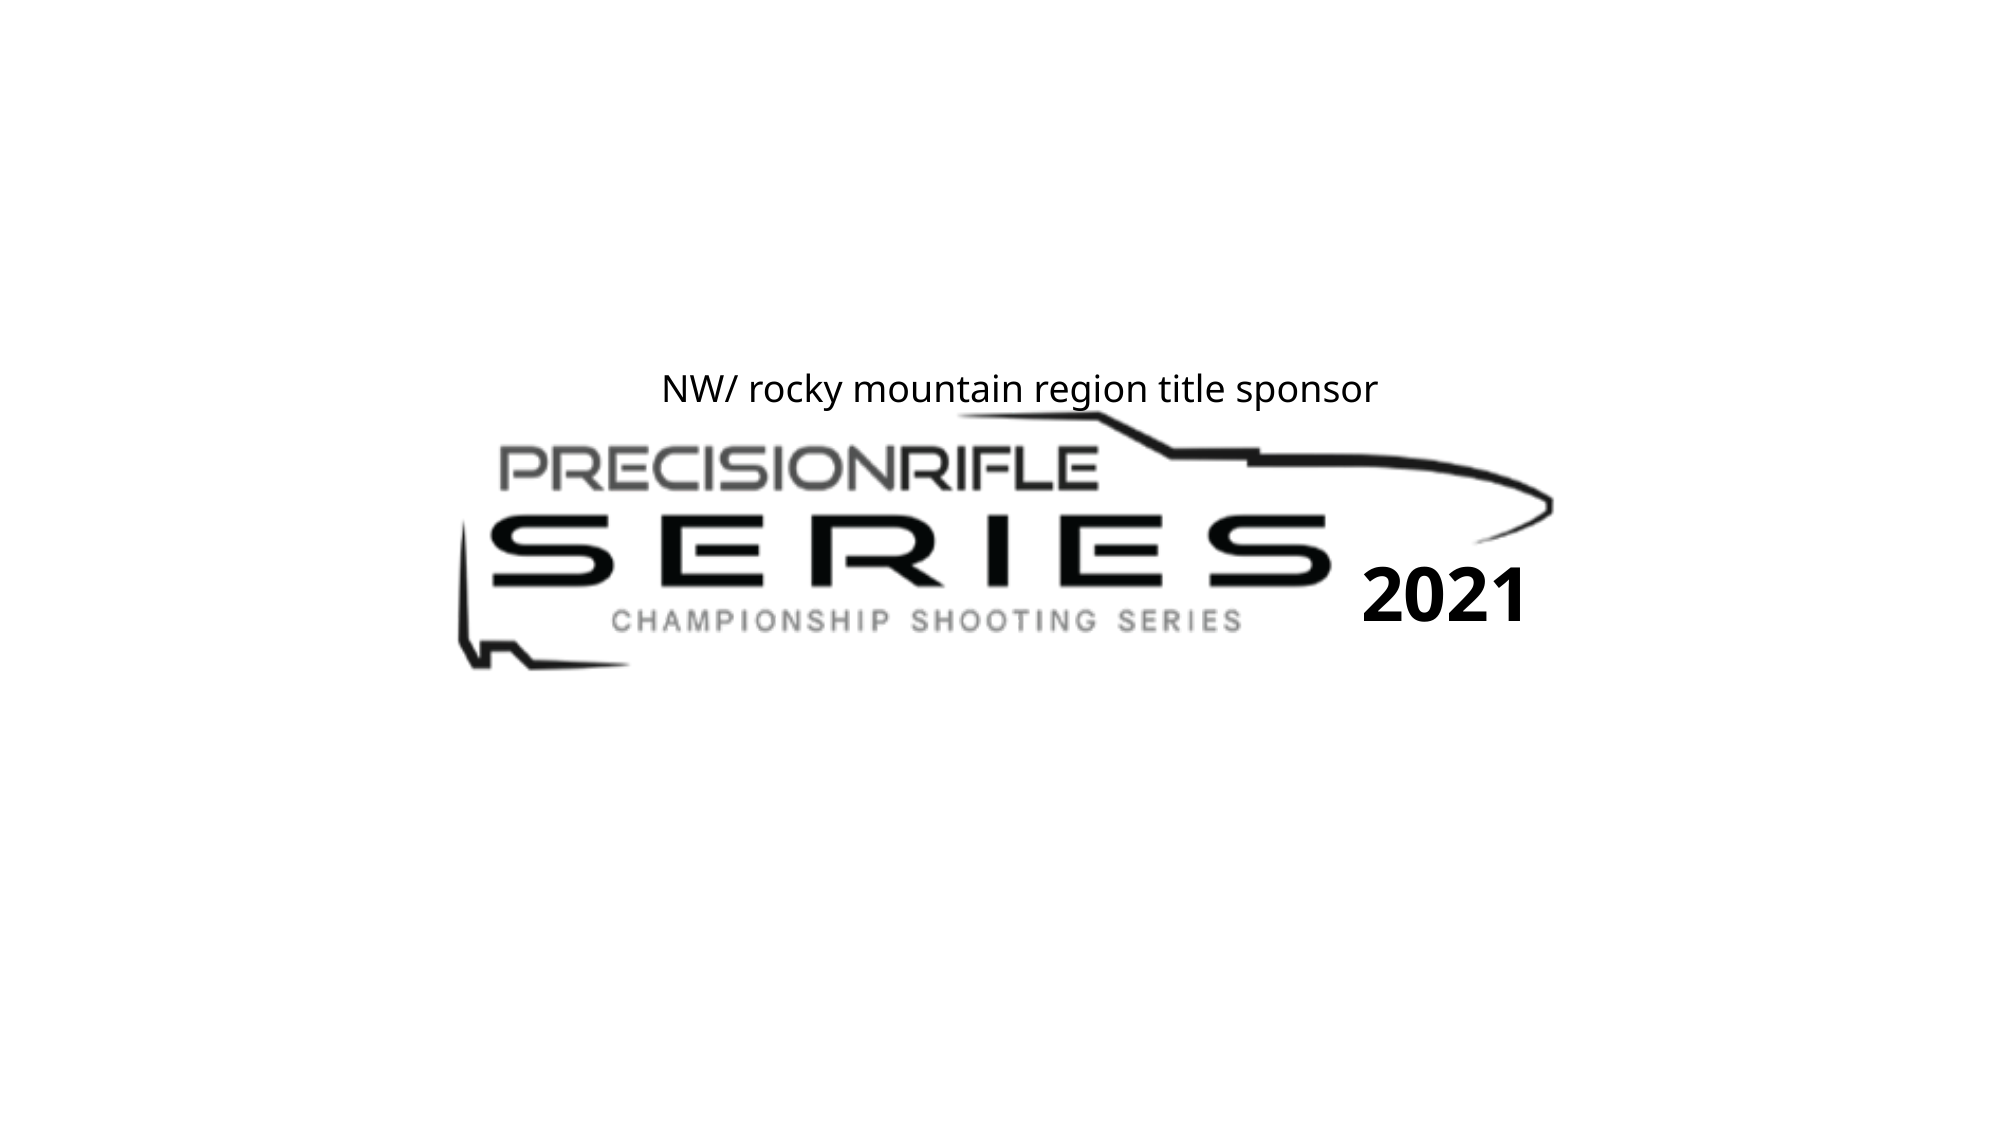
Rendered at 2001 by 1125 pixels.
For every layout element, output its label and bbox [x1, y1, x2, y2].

text_box [431, 357, 1636, 686]
